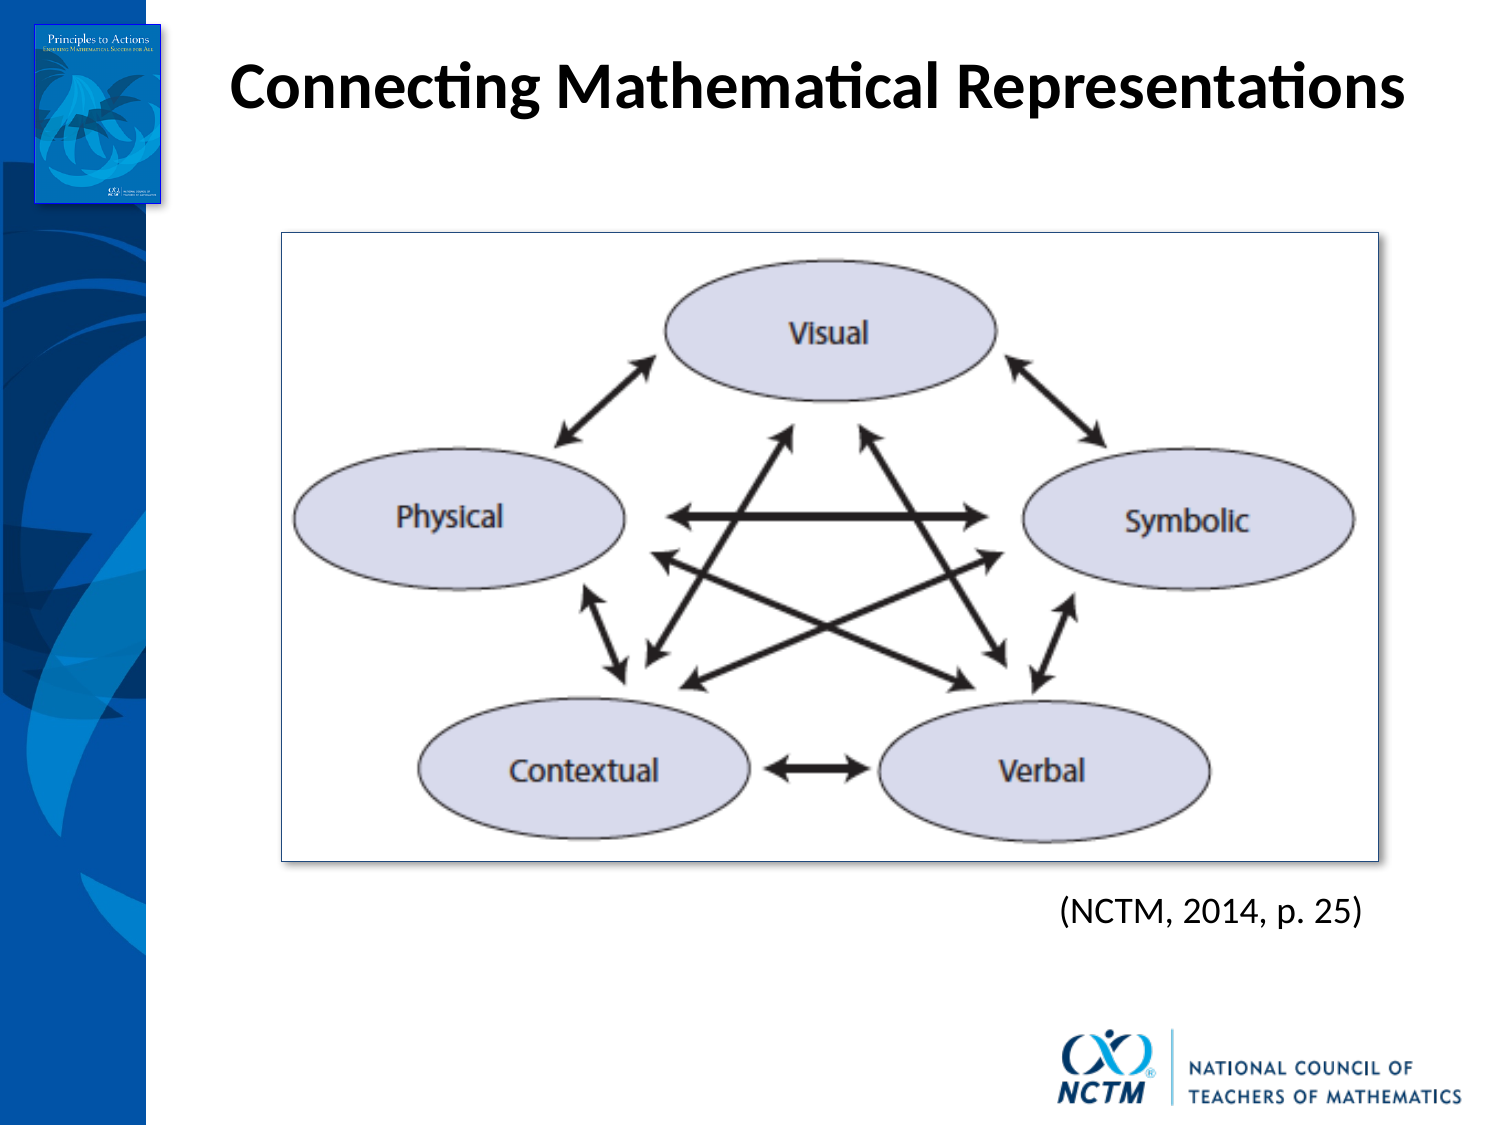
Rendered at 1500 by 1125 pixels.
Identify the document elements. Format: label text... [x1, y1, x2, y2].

picture [0, 0, 146, 1125]
picture [35, 25, 160, 203]
text_box (NCTM, 2014, p. 25) [964, 878, 1379, 939]
title Connecting Mathematical Representations [167, 0, 1470, 165]
picture [281, 232, 1379, 862]
